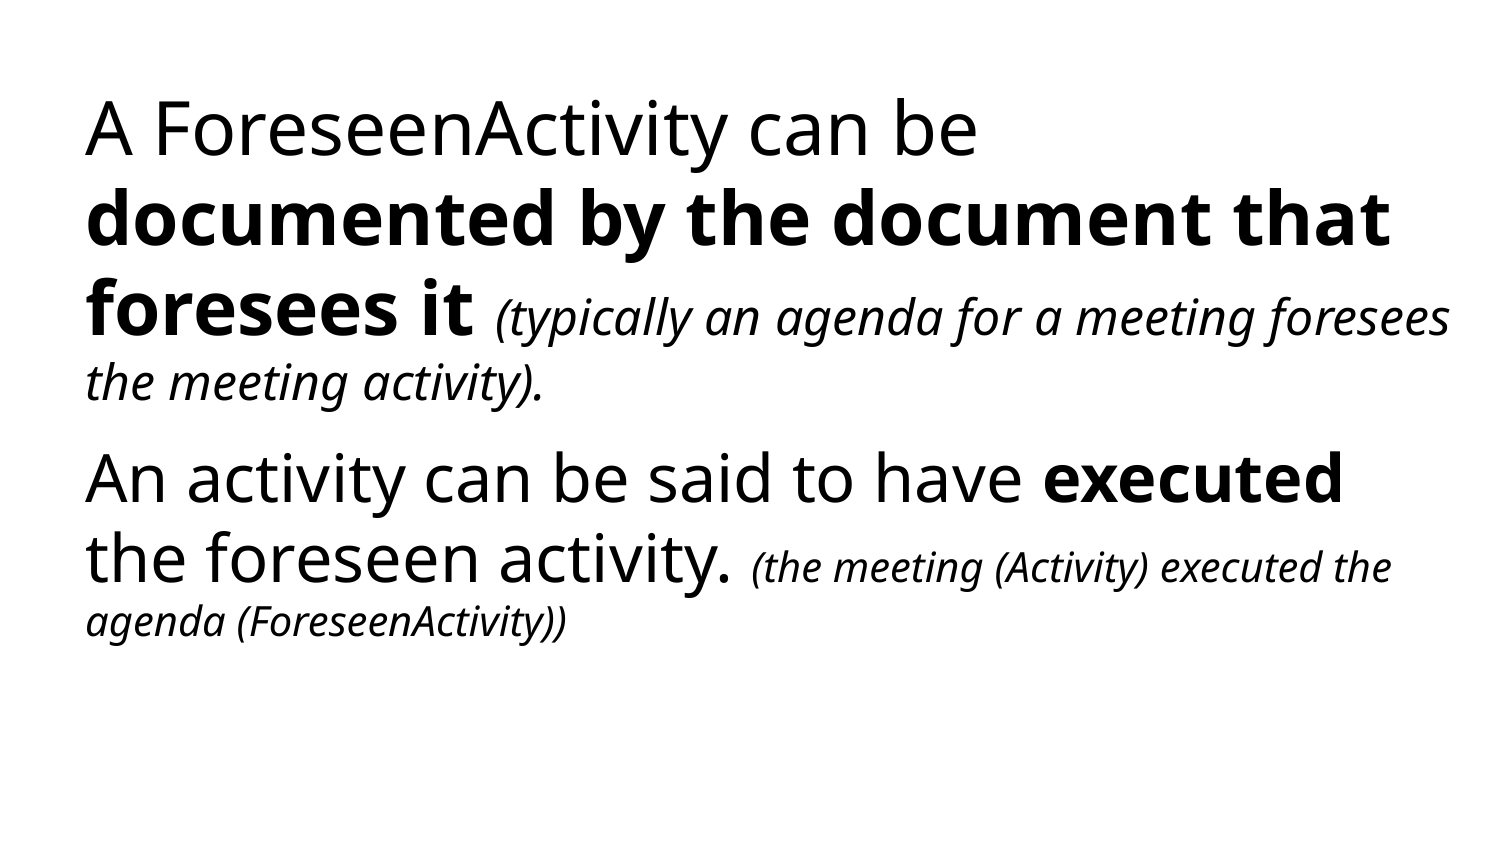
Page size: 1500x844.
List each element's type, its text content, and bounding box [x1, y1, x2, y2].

text_box A ForeseenActivity can be documented by the document that foresees it (typically an agenda for a meeting foresees the meeting activity). An activity can be said to have executed the foreseen activity. (the meeting (Activity) executed the agenda (ForeseenActivity)) [70, 72, 1468, 653]
